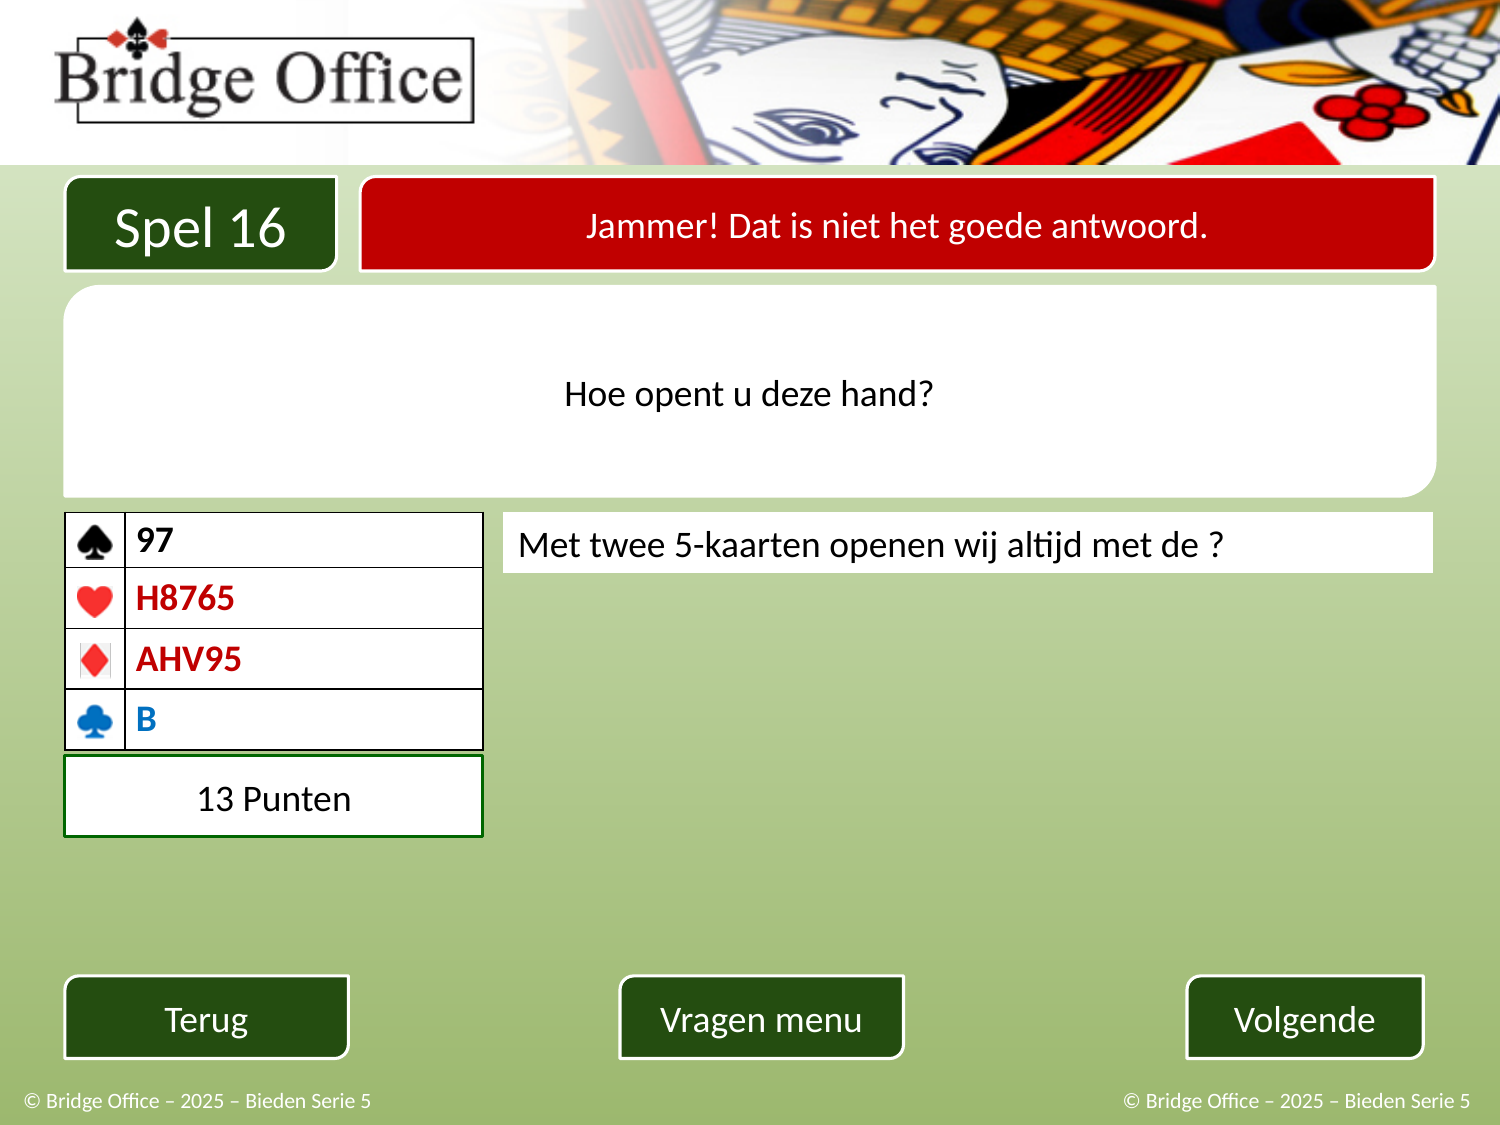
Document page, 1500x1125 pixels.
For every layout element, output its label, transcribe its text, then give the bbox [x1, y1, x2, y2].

picture [77, 703, 113, 740]
table_cell AHV95 [126, 629, 482, 688]
table_header 97 [126, 513, 482, 567]
table_cell [66, 629, 124, 688]
picture [77, 643, 113, 679]
text_box 13 Punten [63, 754, 484, 838]
picture [77, 524, 113, 561]
table_cell [66, 568, 124, 628]
text_box Vragen menu [618, 974, 906, 1061]
text_box Terug [63, 974, 350, 1061]
picture [77, 585, 113, 618]
picture [0, 0, 1500, 166]
table_cell B [126, 690, 482, 749]
table_header [66, 513, 124, 567]
text_box © Bridge Office – 2025 – Bieden Serie 5 [8, 1079, 393, 1121]
text_box Hoe opent u deze hand? [63, 284, 1437, 498]
text_box Jammer! Dat is niet het goede antwoord. [358, 179, 1437, 273]
table_cell H8765 [126, 568, 482, 628]
text_box Volgende [1185, 974, 1425, 1061]
text_box © Bridge Office – 2025 – Bieden Serie 5 [1107, 1079, 1500, 1121]
text_box Met twee 5-kaarten openen wij altijd met de ? [503, 512, 1433, 573]
table_cell [66, 690, 124, 749]
text_box Spel 16 [63, 179, 339, 273]
